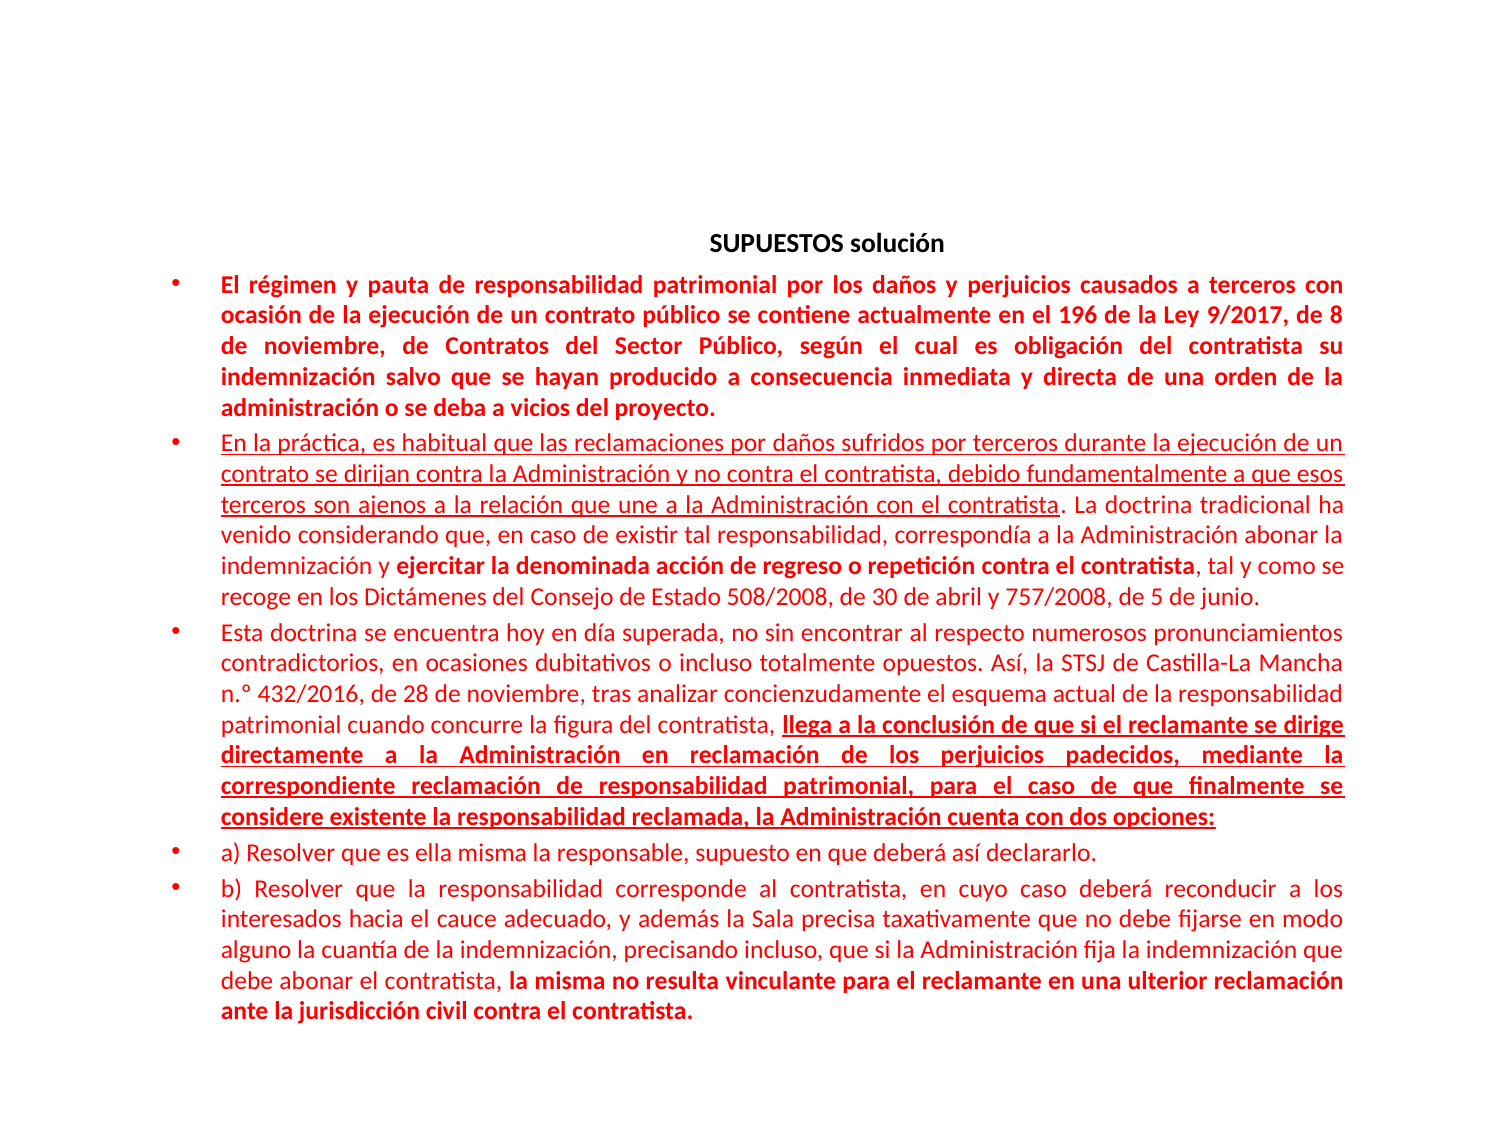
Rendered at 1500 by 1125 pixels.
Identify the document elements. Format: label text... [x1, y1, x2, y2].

list El régimen y pauta de responsabilidad patrimonial por los daños y perjuicios causados a terceros con ocasión de la ejecución de un contrato público se contiene actualmente en el 196 de la Ley 9/2017, de 8 de noviembre, de Contratos del Sector Público, según el cual es obligación del contratista su indemnización salvo que se hayan producido a consecuencia inmediata y directa de una orden de la administración o se deba a vicios del proyecto. En la práctica, es habitual que las reclamaciones por daños sufridos por terceros durante la ejecución de un contrato se dirijan contra la Administración y no contra el contratista, debido fundamentalmente a que esos terceros son ajenos a la relación que une a la Administración con el contratista. La doctrina tradicional ha venido considerando que, en caso de existir tal responsabilidad, correspondía a la Administración abonar la indemnización y ejercitar la denominada acción de regreso o repetición contra el contratista, tal y como se recoge en los Dictámenes del Consejo de Estado 508/2008, de 30 de abril y 757/2008, de 5 de junio. Esta doctrina se encuentra hoy en día superada, no sin encontrar al respecto numerosos pronunciamientos contradictorios, en ocasiones dubitativos o incluso totalmente opuestos. Así, la STSJ de Castilla-La Mancha n.º 432/2016, de 28 de noviembre, tras analizar concienzudamente el esquema actual de la responsabilidad patrimonial cuando concurre la figura del contratista, llega a la conclusión de que si el reclamante se dirige directamente a la Administración en reclamación de los perjuicios padecidos, mediante la correspondiente reclamación de responsabilidad patrimonial, para el caso de que finalmente se considere existente la responsabilidad reclamada, la Administración cuenta con dos opciones: a) Resolver que es ella misma la responsable, supuesto en que deberá así declararlo. b) Resolver que la responsabilidad corresponde al contratista, en cuyo caso deberá reconducir a los interesados hacia el cauce adecuado, y además la Sala precisa taxativamente que no debe fijarse en modo alguno la cuantía de la indemnización, precisando incluso, que si la Administración fija la indemnización que debe abonar el contratista, la misma no resulta vinculante para el reclamante en una ulterior reclamación ante la jurisdicción civil contra el contratista. [156, 259, 1360, 1055]
title SUPUESTOS solución [238, 217, 1416, 300]
